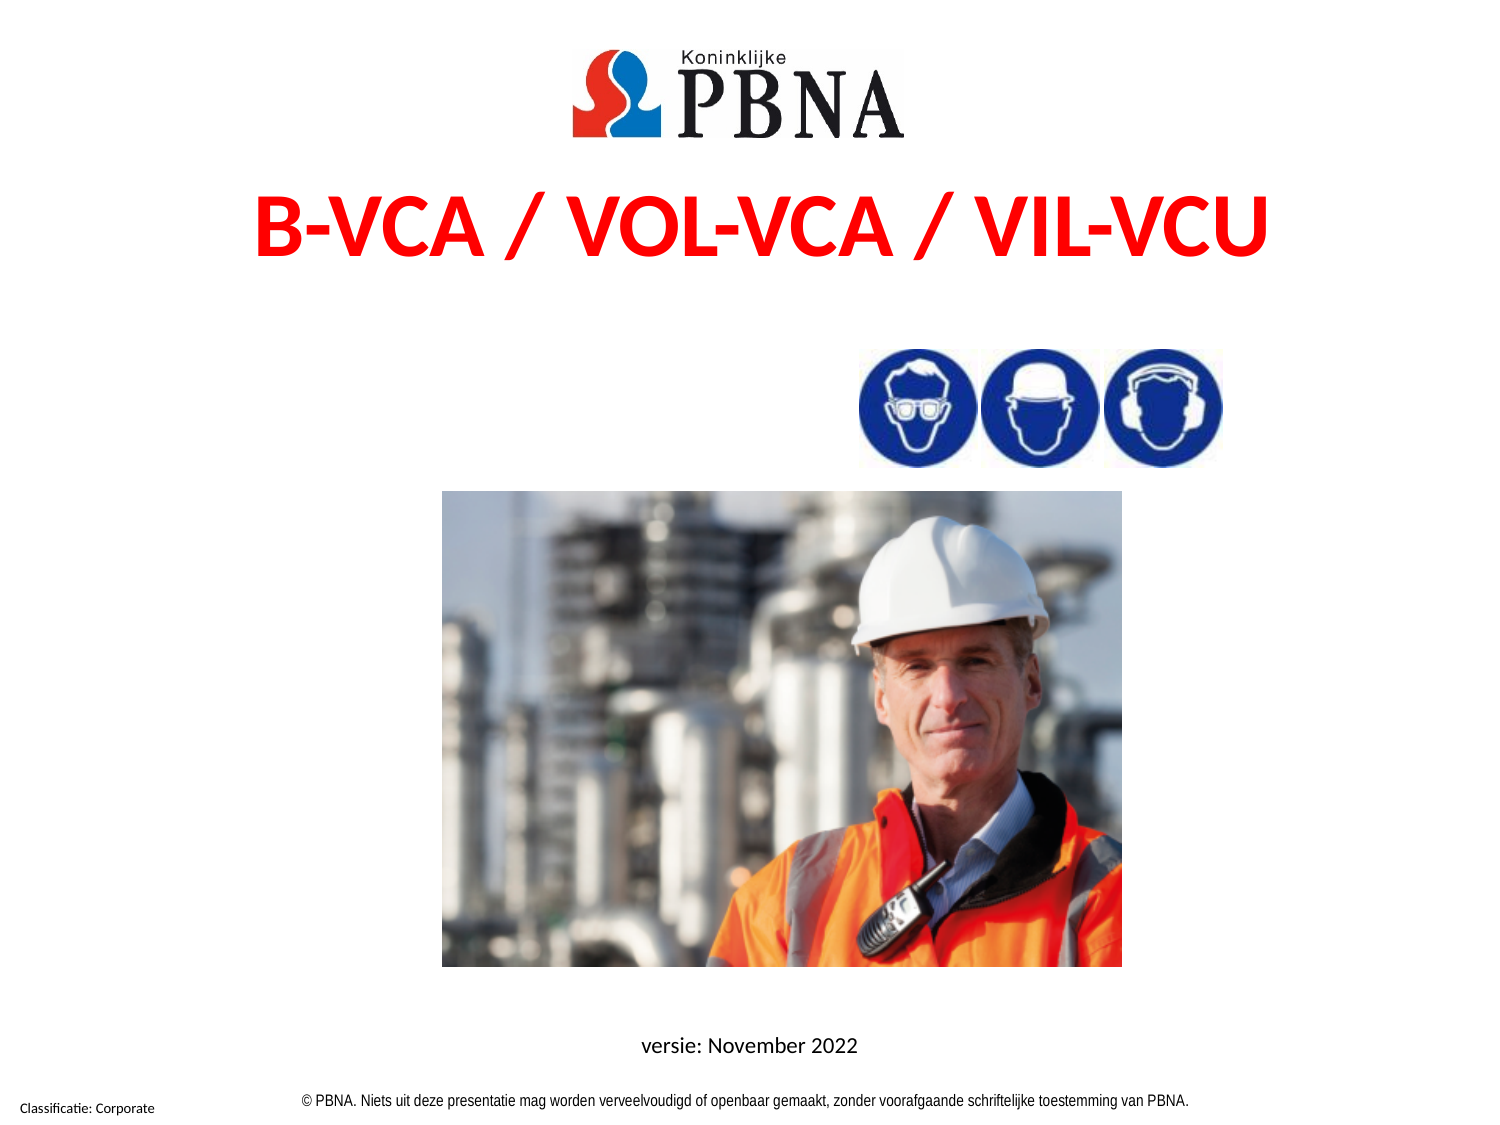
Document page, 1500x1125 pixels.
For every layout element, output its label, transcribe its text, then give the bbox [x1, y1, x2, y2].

picture [442, 491, 1123, 968]
picture [572, 49, 904, 138]
picture [859, 349, 978, 469]
text_box versie: November 2022 [0, 1023, 1500, 1066]
picture [1104, 349, 1223, 469]
picture [981, 349, 1101, 469]
text_box © PBNA. Niets uit deze presentatie mag worden verveelvoudigd of openbaar gemaakt, zonder voorafgaande schriftelijke toestemming van PBNA. [0, 1082, 1500, 1117]
title B-VCA / VOL-VCA / VIL-VCU [135, 125, 1411, 315]
